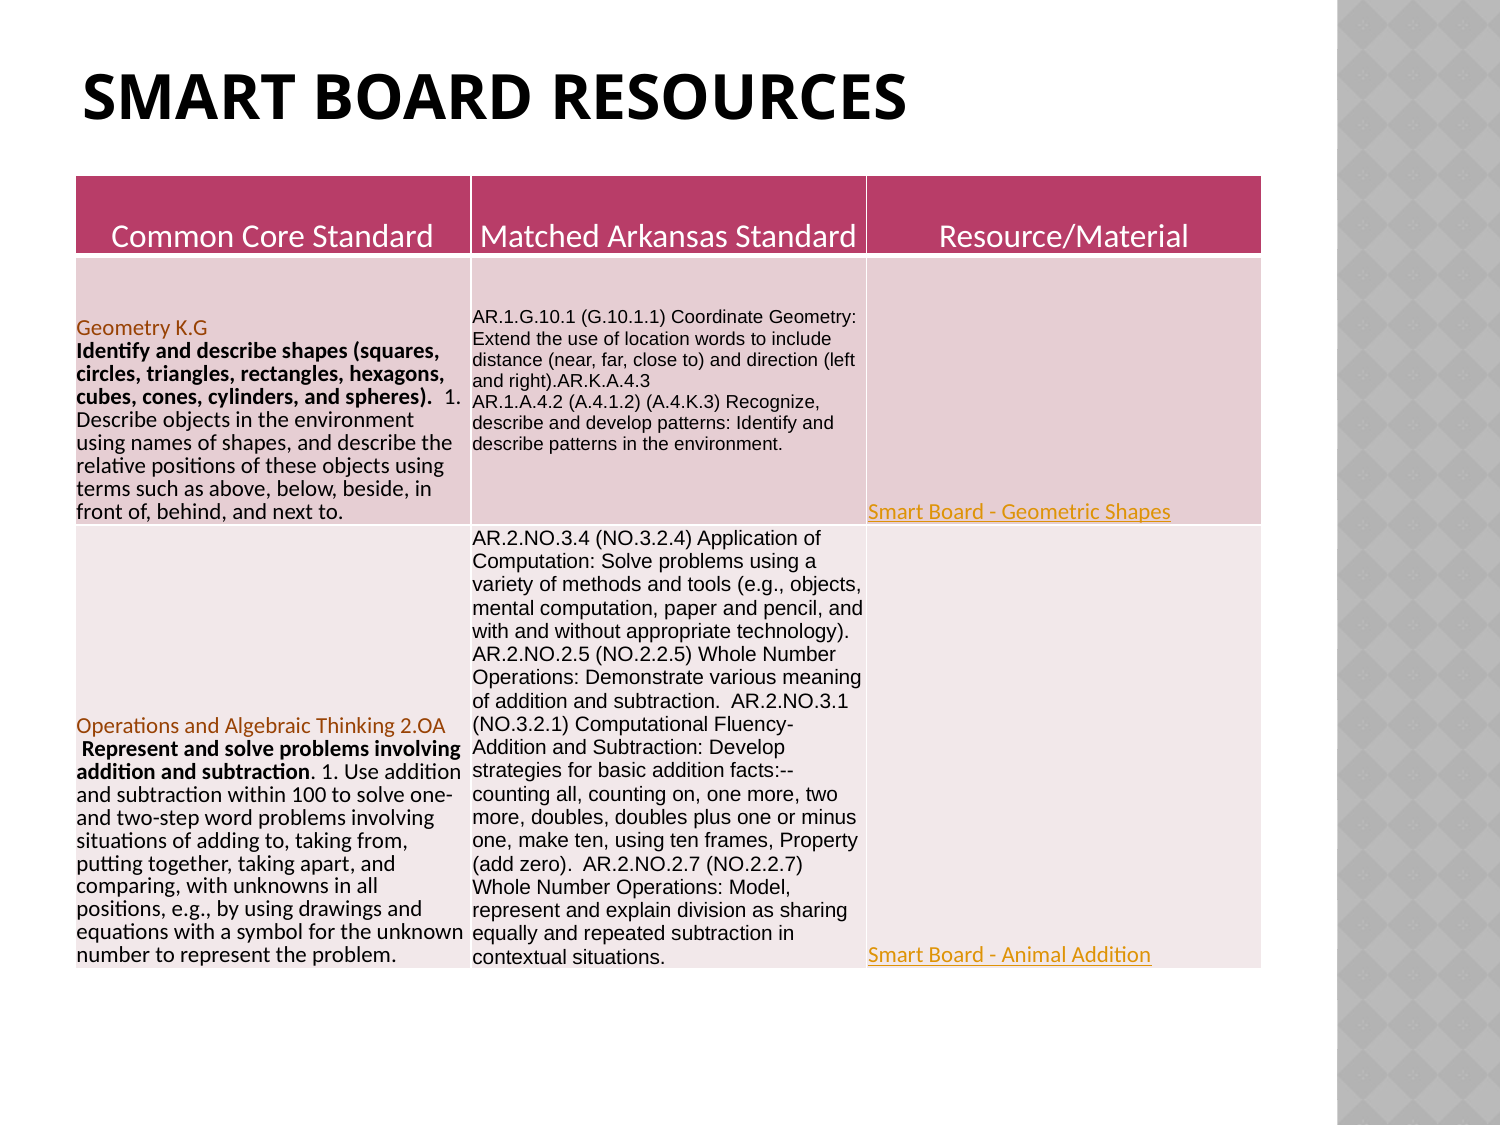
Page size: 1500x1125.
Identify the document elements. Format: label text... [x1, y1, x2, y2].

table_cell Operations and Algebraic Thinking 2.OA Represent and solve problems involving addition and subtraction. 1. Use addition and subtraction within 100 to solve one- and two-step word problems involving situations of adding to, taking from, putting together, taking apart, and comparing, with unknowns in all positions, e.g., by using drawings and equations with a symbol for the unknown number to represent the problem. [76, 526, 470, 968]
title Smart Board Resources [75, 52, 1263, 138]
table_cell AR.1.G.10.1 (G.10.1.1) Coordinate Geometry: Extend the use of location words to include distance (near, far, close to) and direction (left and right).AR.K.A.4.3 AR.1.A.4.2 (A.4.1.2) (A.4.K.3) Recognize, describe and develop patterns: Identify and describe patterns in the environment. [472, 258, 866, 524]
table_cell Geometry K.G Identify and describe shapes (squares, circles, triangles, rectangles, hexagons, cubes, cones, cylinders, and spheres). 1. Describe objects in the environment using names of shapes, and describe the relative positions of these objects using terms such as above, below, beside, in front of, behind, and next to. [76, 258, 470, 524]
table_header Resource/Material [867, 176, 1261, 253]
table_header Matched Arkansas Standard [472, 176, 866, 253]
table_header Common Core Standard [76, 176, 470, 253]
table_cell AR.2.NO.3.4 (NO.3.2.4) Application of Computation: Solve problems using a variety of methods and tools (e.g., objects, mental computation, paper and pencil, and with and without appropriate technology). AR.2.NO.2.5 (NO.2.2.5) Whole Number Operations: Demonstrate various meaning of addition and subtraction. AR.2.NO.3.1 (NO.3.2.1) Computational Fluency-Addition and Subtraction: Develop strategies for basic addition facts:-- counting all, counting on, one more, two more, doubles, doubles plus one or minus one, make ten, using ten frames, Property (add zero). AR.2.NO.2.7 (NO.2.2.7) Whole Number Operations: Model, represent and explain division as sharing equally and repeated subtraction in contextual situations. [472, 526, 866, 968]
table_cell Smart Board - Animal Addition [867, 526, 1261, 968]
table_cell Smart Board - Geometric Shapes [867, 258, 1261, 524]
